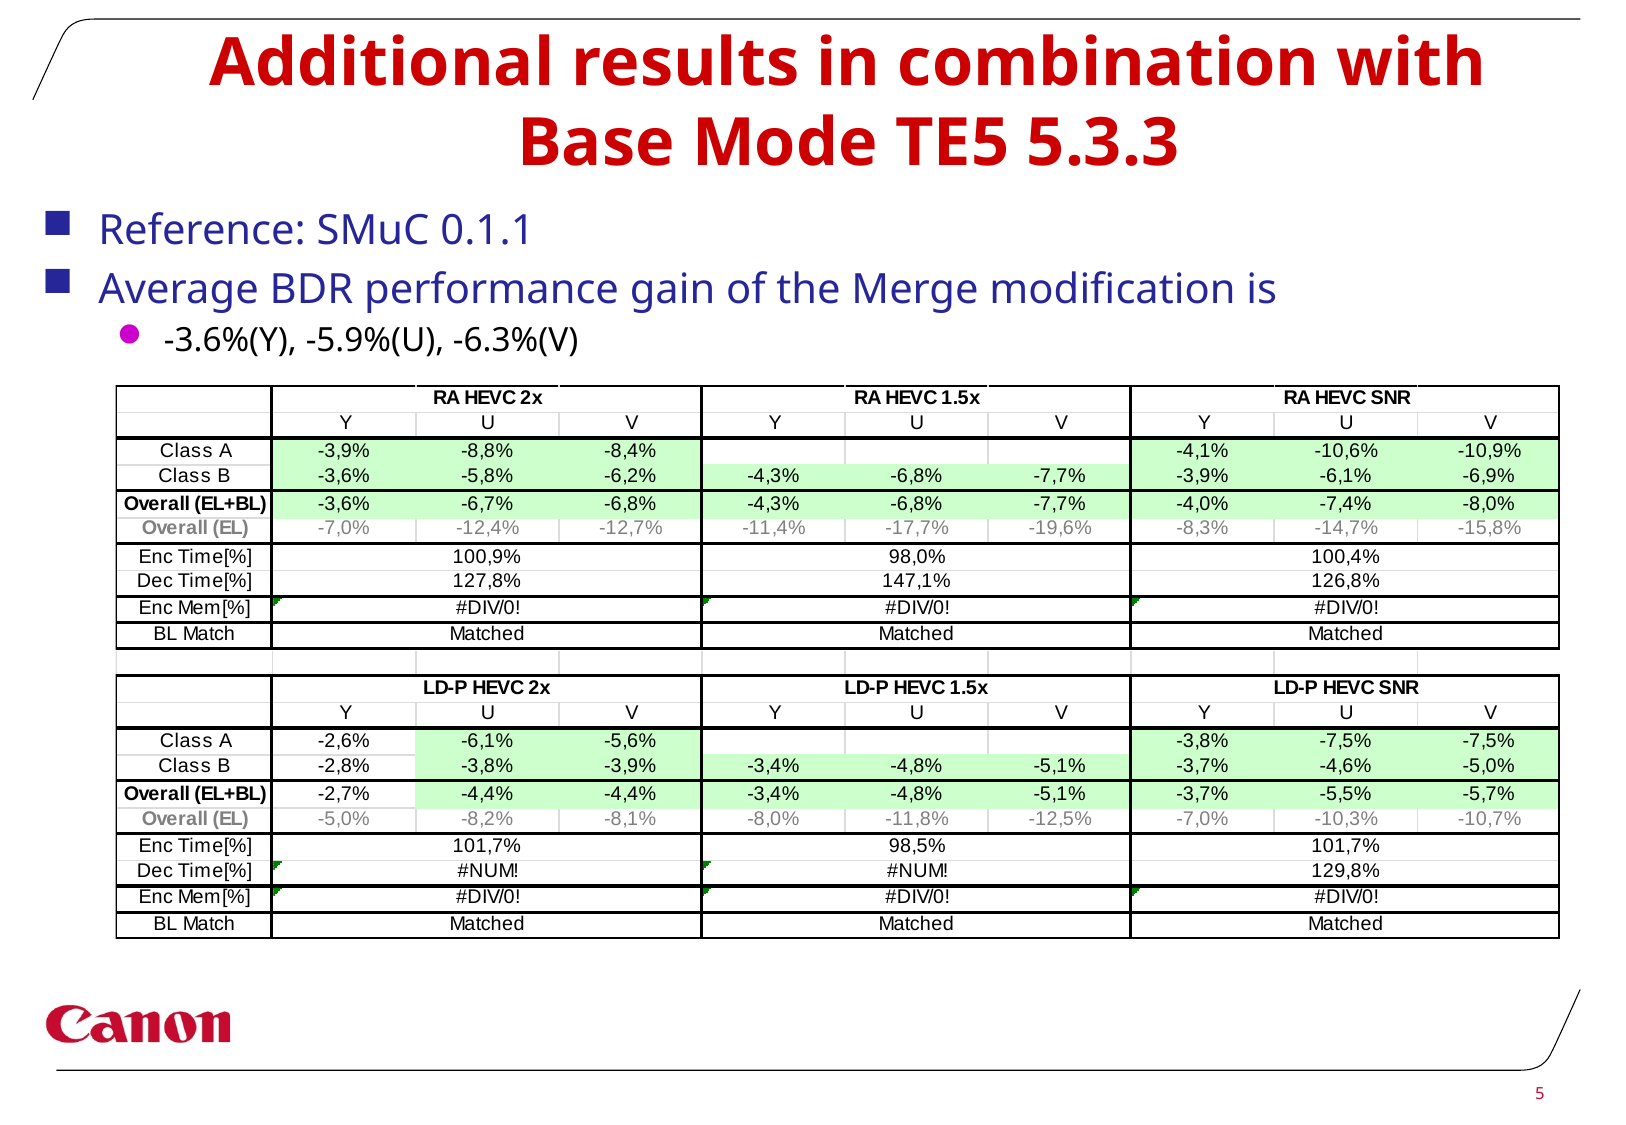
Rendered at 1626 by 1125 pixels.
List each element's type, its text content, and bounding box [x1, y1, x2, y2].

picture [115, 385, 1562, 941]
list Reference: SMuC 0.1.1 Average BDR performance gain of the Merge modification is -3.6%(Y), -5.9%(U), -6.3%(V) [27, 137, 1585, 1035]
slide_number 5 [1414, 1066, 1545, 1107]
title Additional results in combination with Base Mode TE5 5.3.3 [151, 49, 1546, 137]
picture [44, 1035, 232, 1043]
